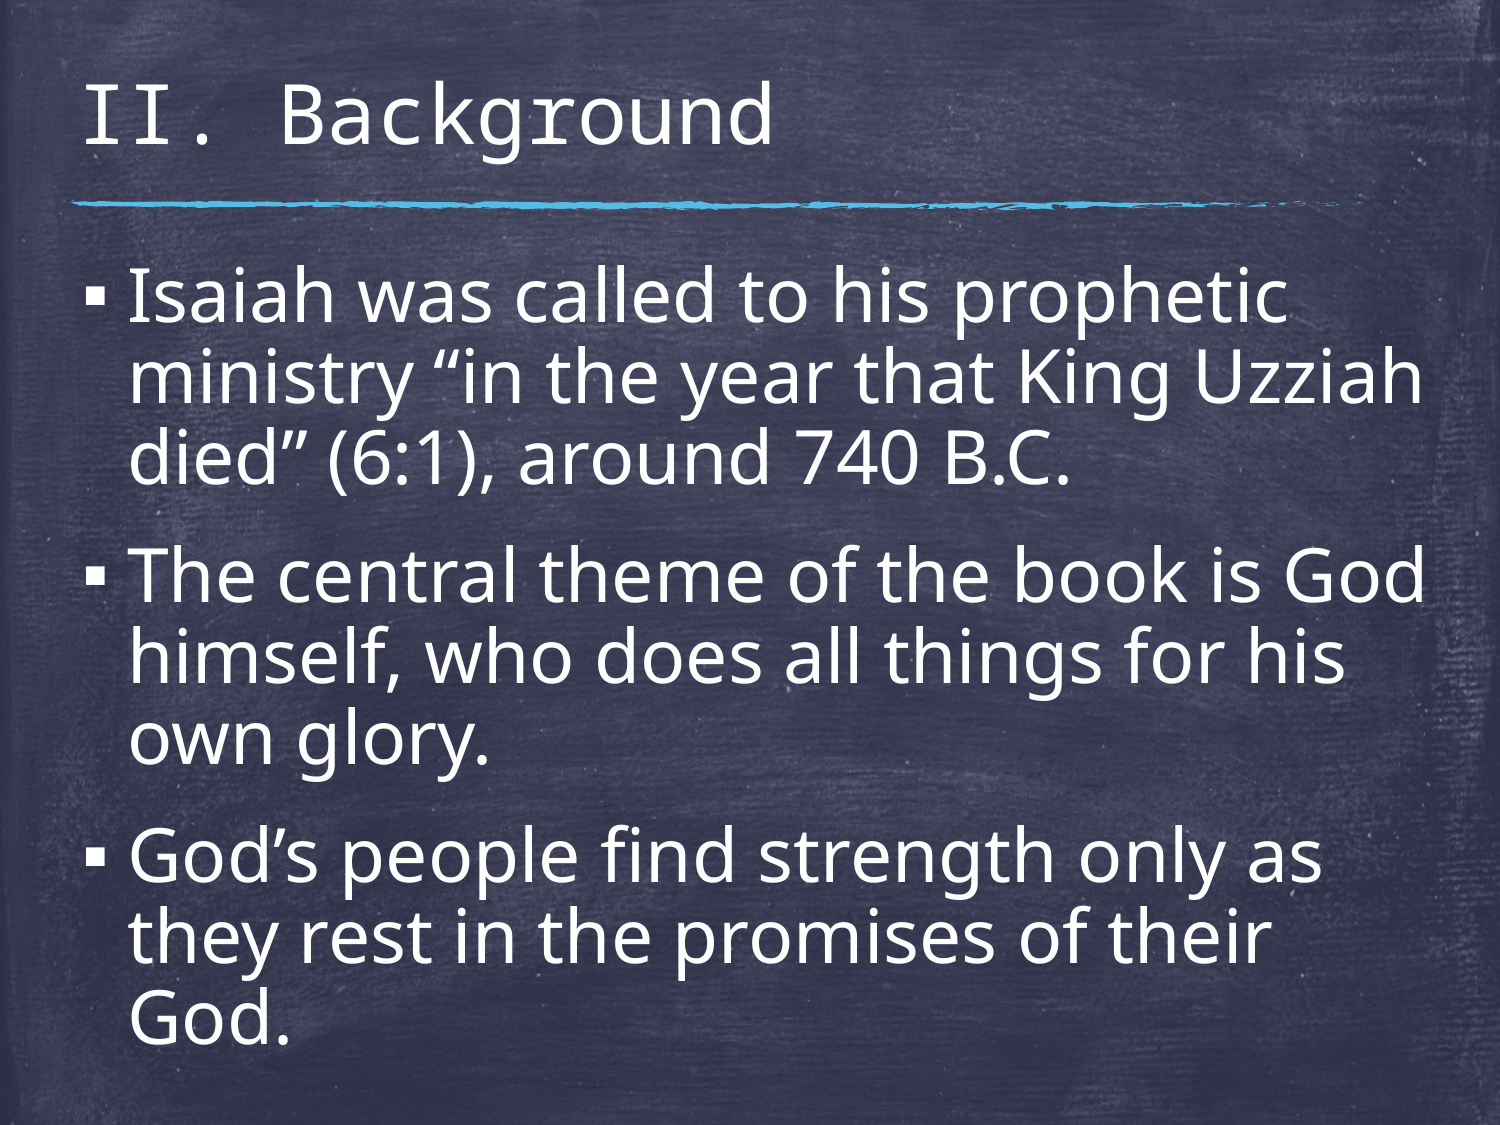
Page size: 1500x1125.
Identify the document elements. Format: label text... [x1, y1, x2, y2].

title II. Background [62, 0, 1298, 171]
list Isaiah was called to his prophetic ministry “in the year that King Uzziah died” (6:1), around 740 B.C. The central theme of the book is God himself, who does all things for his own glory. God’s people find strength only as they rest in the promises of their God. [67, 249, 1468, 1096]
